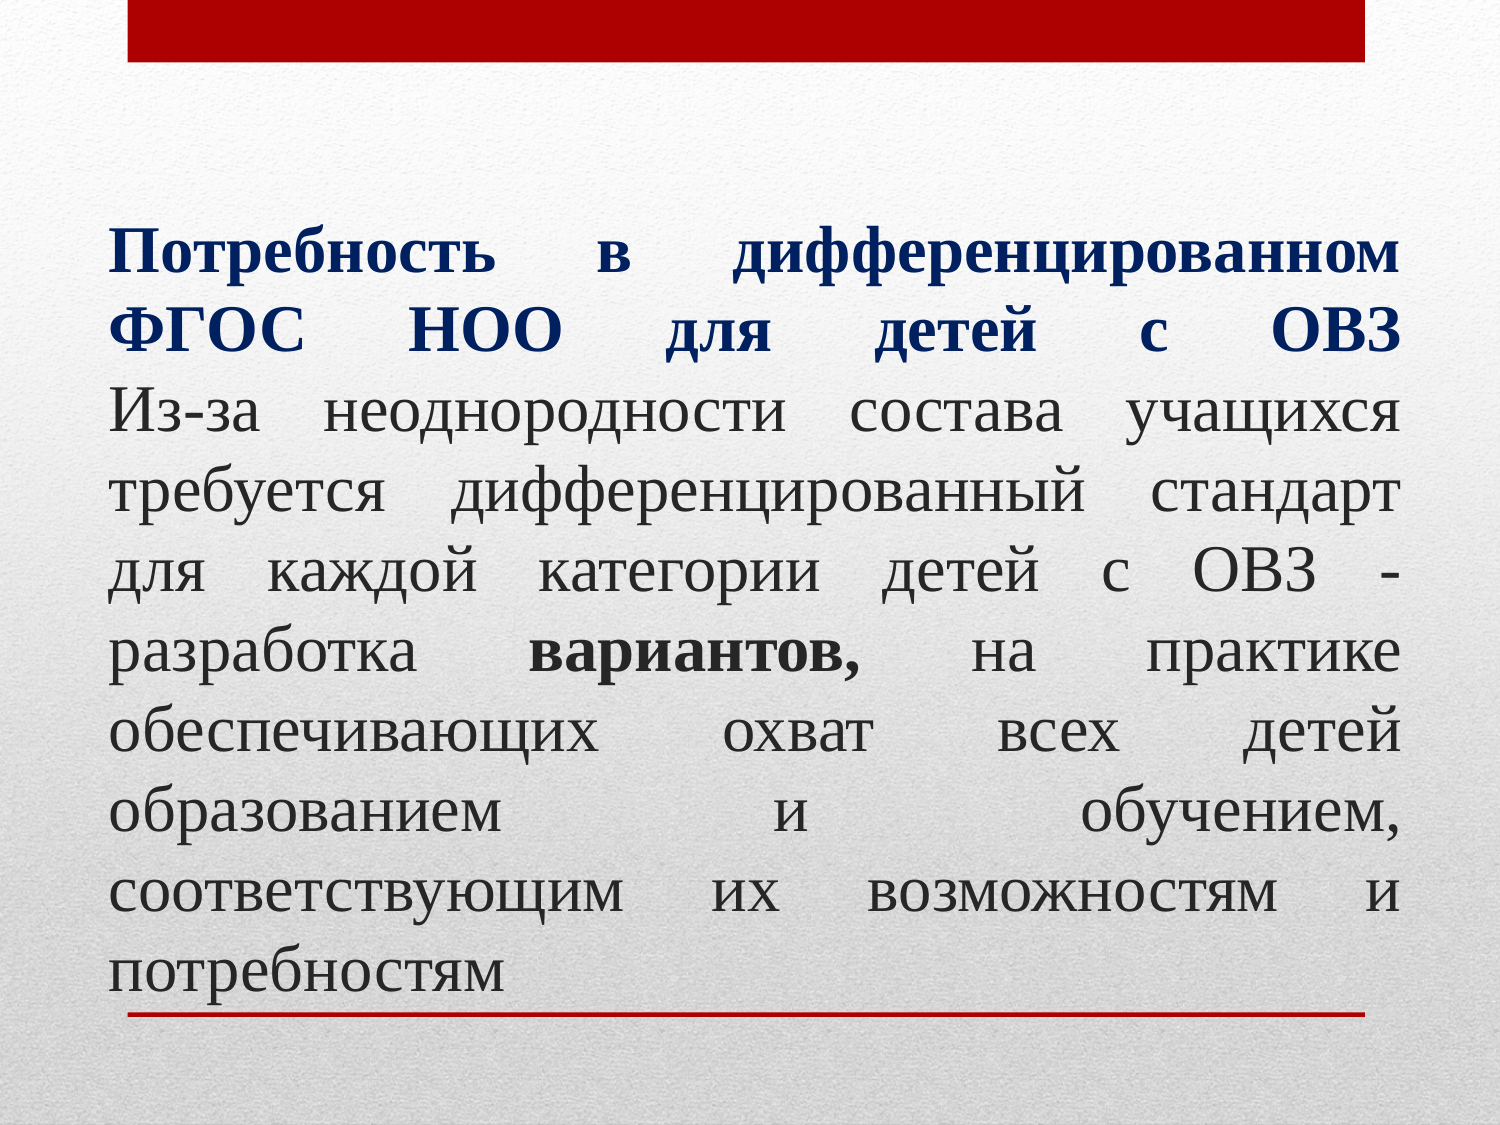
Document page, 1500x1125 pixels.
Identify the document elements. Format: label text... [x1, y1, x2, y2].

title Потребность в дифференцированном ФГОС НОО для детей с ОВЗ Из-за неоднородности состава учащихся требуется дифференцированный стандарт для каждой категории детей с ОВЗ - разработка вариантов, на практике обеспечивающих охват всех детей образованием и обучением, соответствующим их возможностям и потребностям [93, 750, 1418, 1013]
